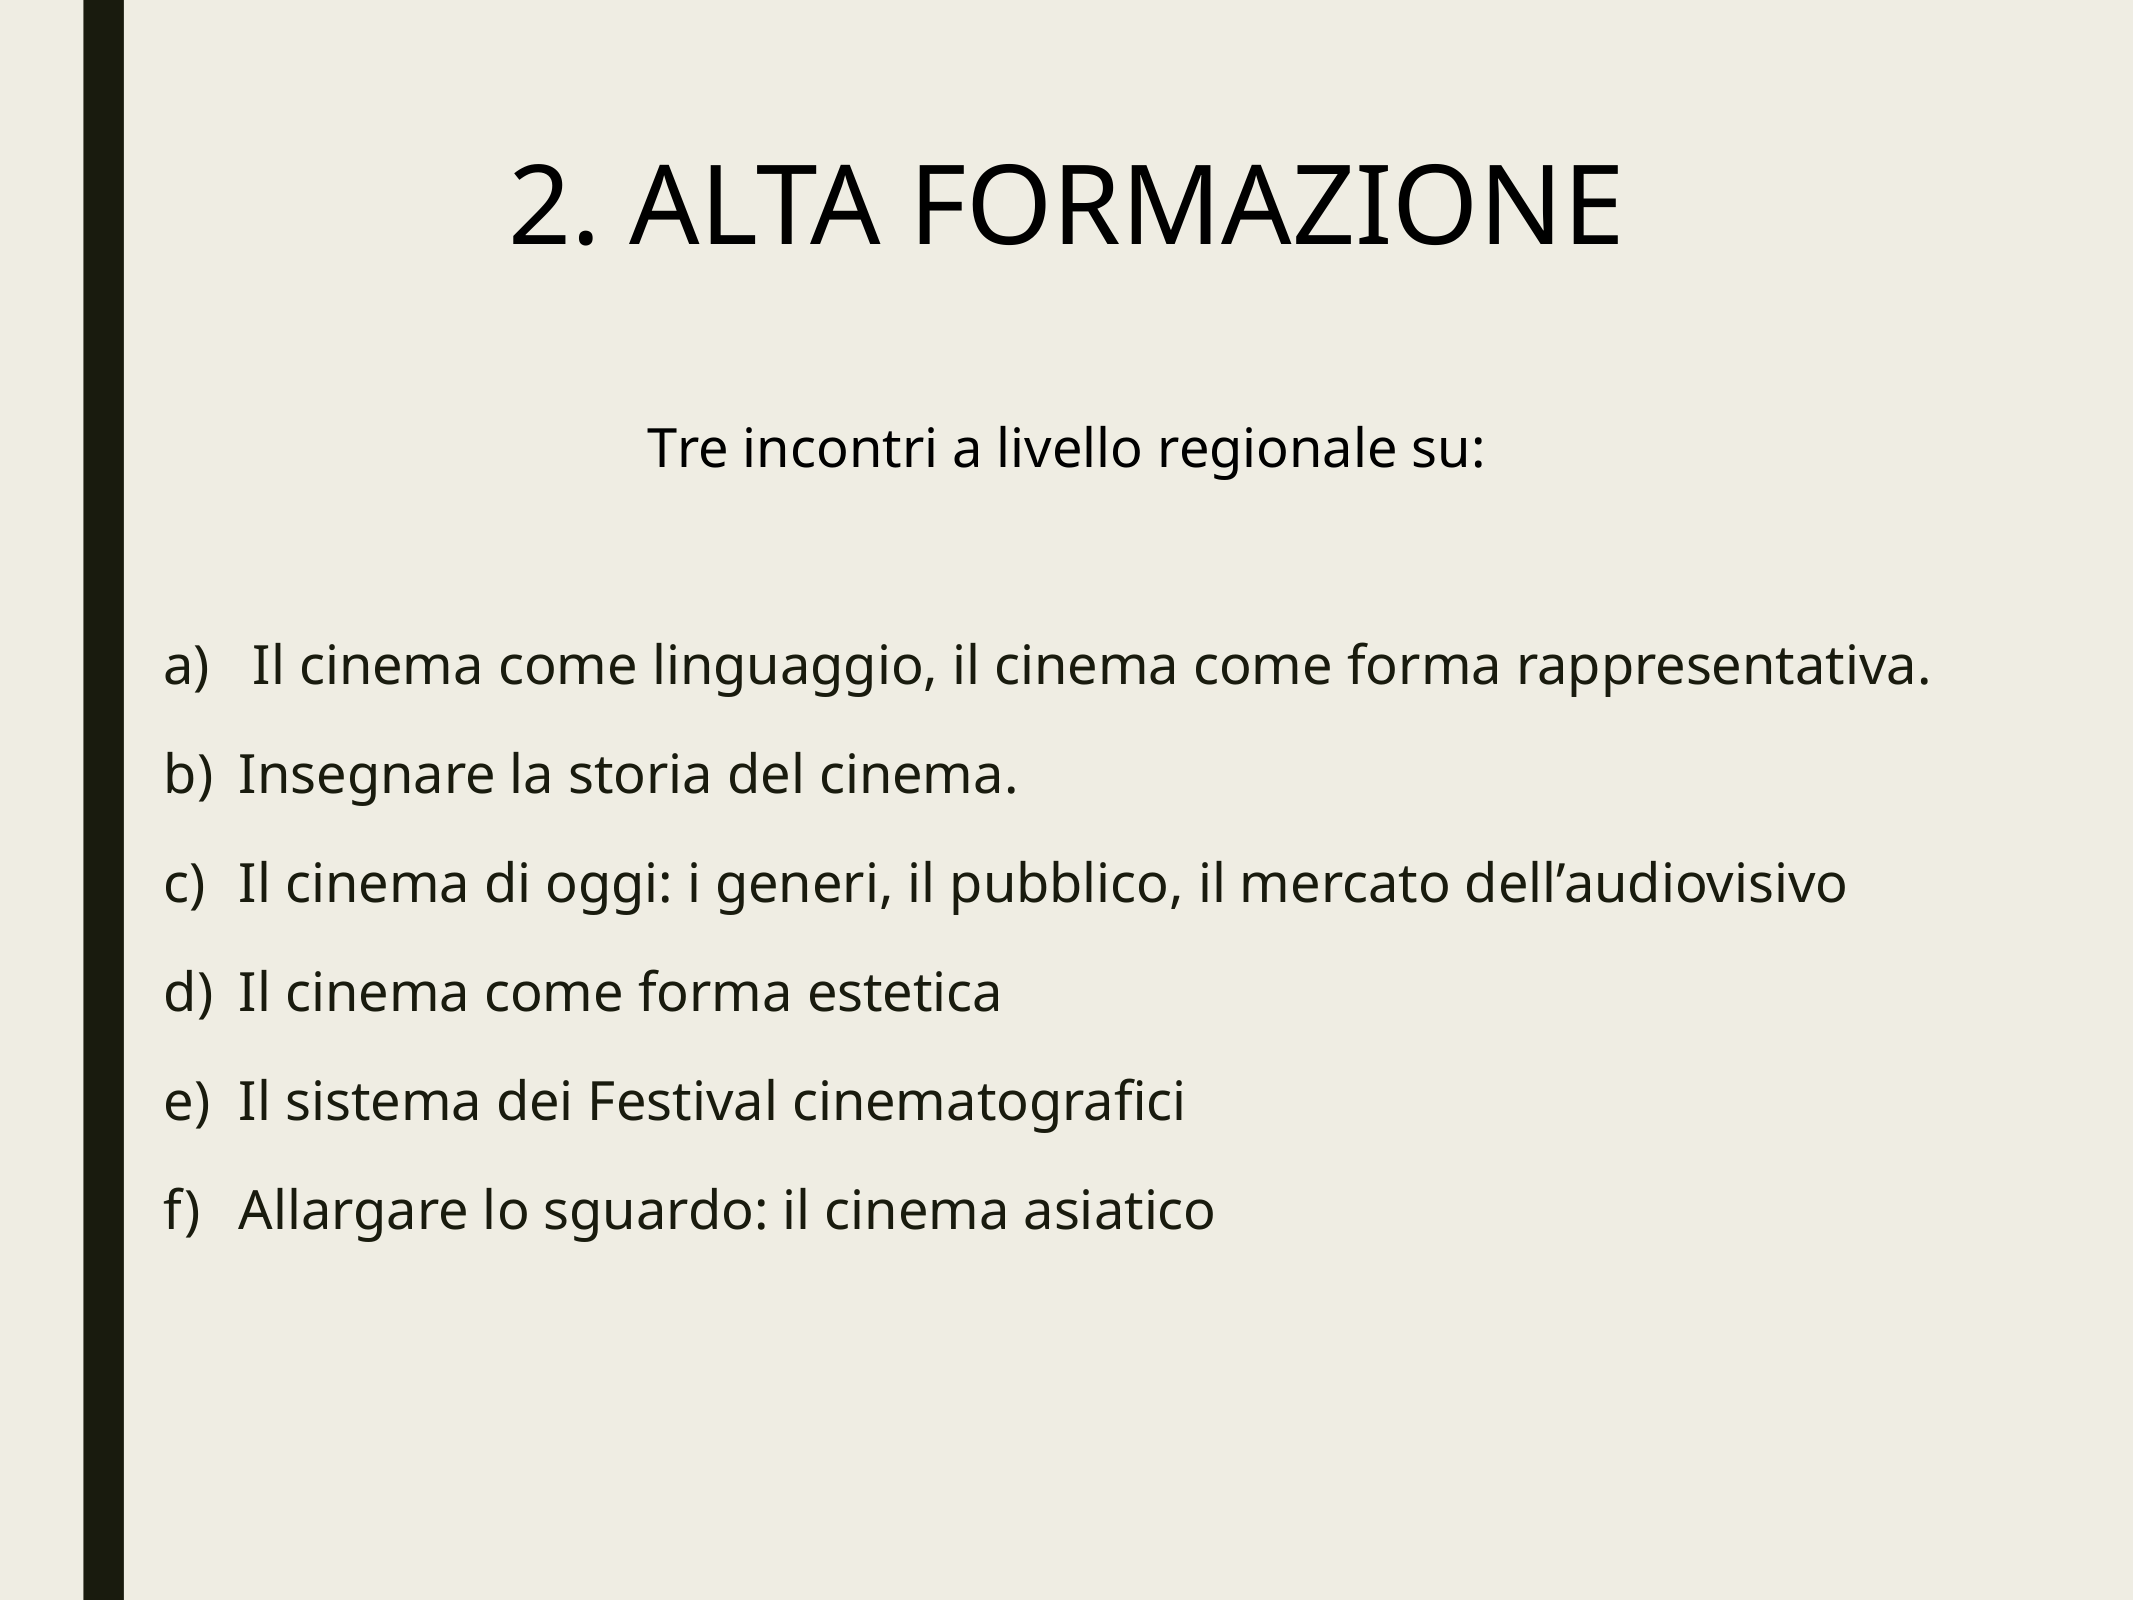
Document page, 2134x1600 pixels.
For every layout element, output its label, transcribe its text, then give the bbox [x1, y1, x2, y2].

title 2. ALTA FORMAZIONE [155, 142, 1978, 296]
list Tre incontri a livello regionale su: Il cinema come linguaggio, il cinema come forma rappresentativa. Insegnare la storia del cinema. Il cinema di oggi: i generi, il pubblico, il mercato dell’audiovisivo Il cinema come forma estetica Il sistema dei Festival cinematografici Allargare lo sguardo: il cinema asiatico [155, 410, 1978, 1457]
